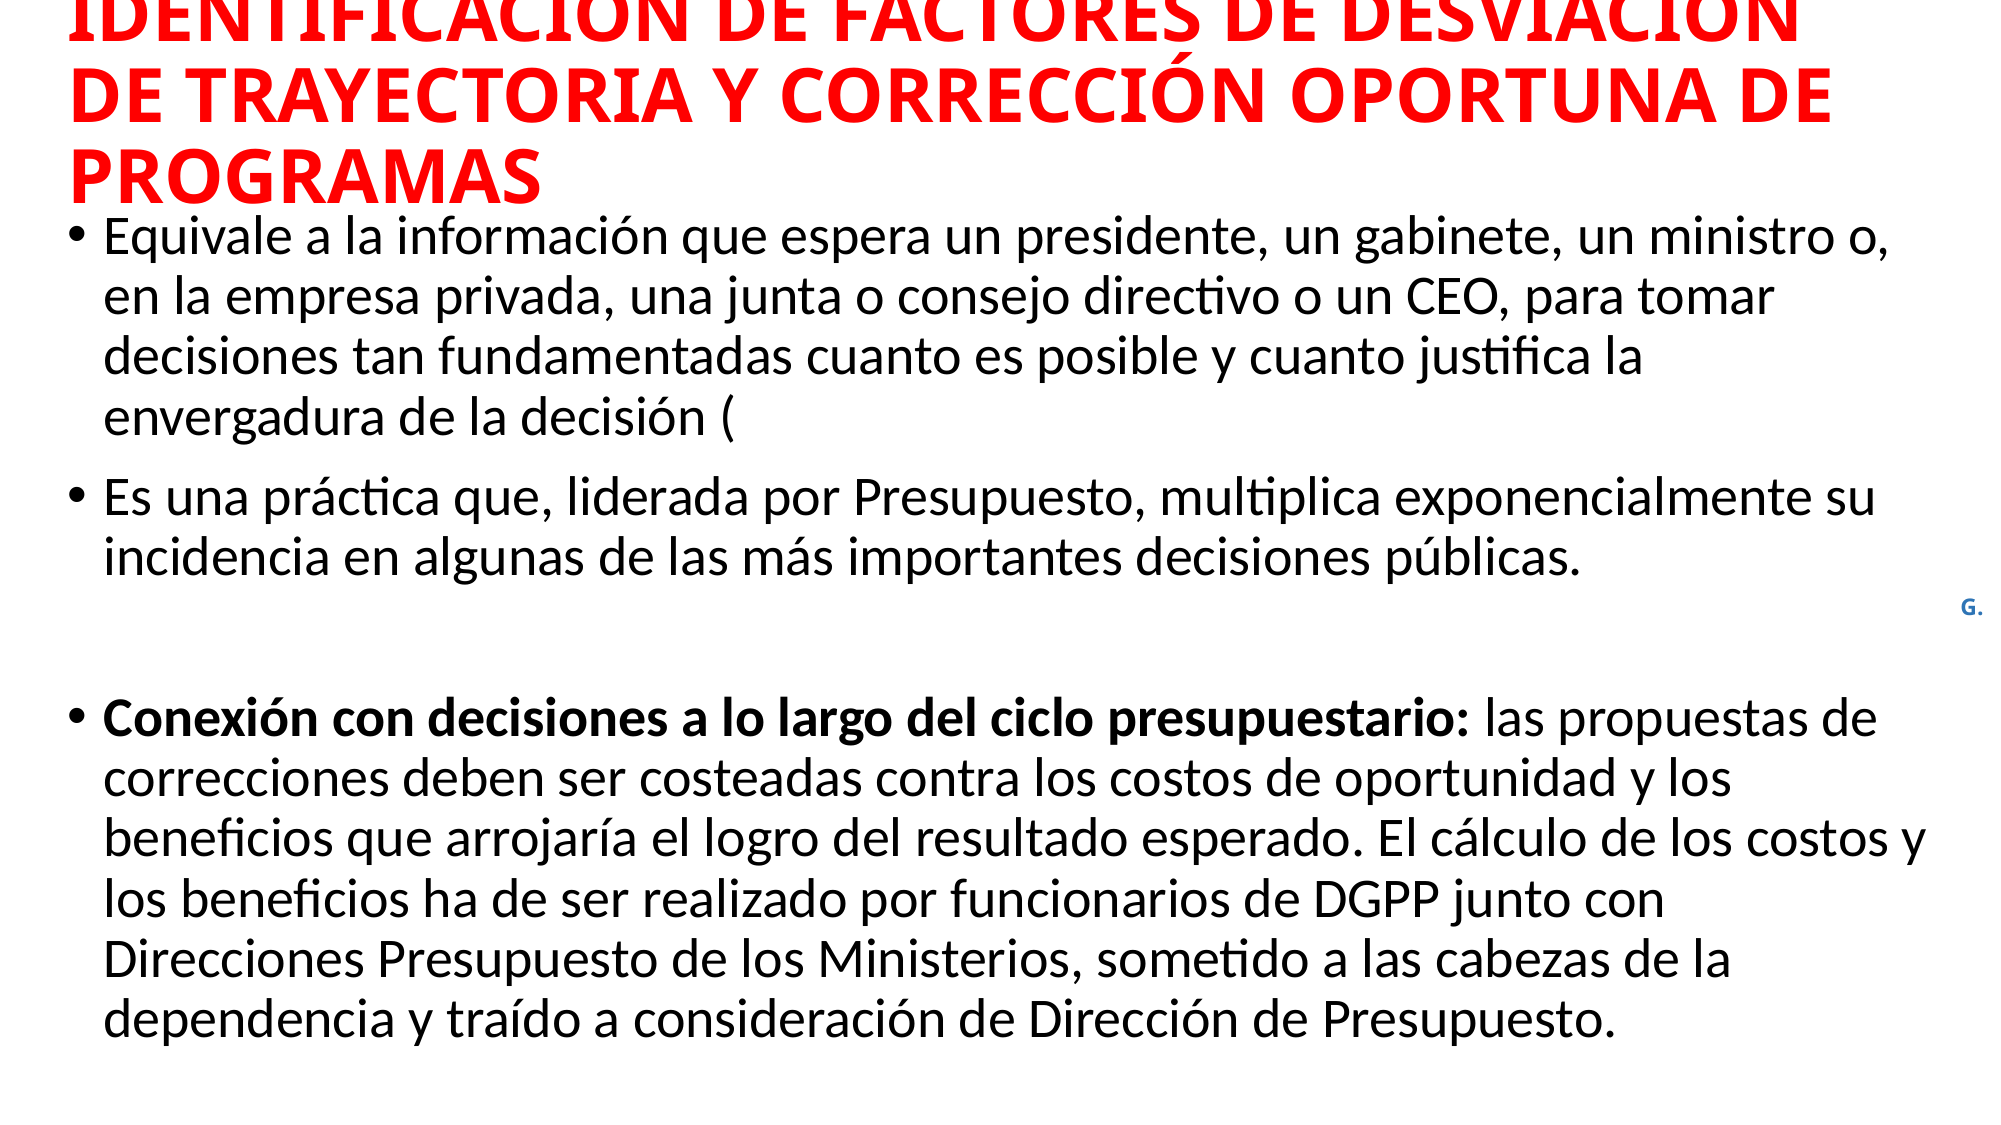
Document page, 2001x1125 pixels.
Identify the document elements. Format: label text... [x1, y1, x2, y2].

title IDENTIFICACIÓN DE FACTORES DE DESVIACIÓN DE TRAYECTORIA Y CORRECCIÓN OPORTUNA DE PROGRAMAS [52, 59, 1863, 198]
list Equivale a la información que espera un presidente, un gabinete, un ministro o, en la empresa privada, una junta o consejo directivo o un CEO, para tomar decisiones tan fundamentadas cuanto es posible y cuanto justifica la envergadura de la decisión ( Es una práctica que, liderada por Presupuesto, multiplica exponencialmente su incidencia en algunas de las más importantes decisiones públicas. Conexión con decisiones a lo largo del ciclo presupuestario: las propuestas de correcciones deben ser costeadas contra los costos de oportunidad y los beneficios que arrojaría el logro del resultado esperado. El cálculo de los costos y los beneficios ha de ser realizado por funcionarios de DGPP junto con Direcciones Presupuesto de los Ministerios, sometido a las cabezas de la dependencia y traído a consideración de Dirección de Presupuesto. [52, 198, 1946, 1061]
text_box LAS NUEVAS MESAS DE TRABAJO PROPUESTAS: CREACIÓN DE CONSENSOS ENTRE PARTICIPANTES - OBJETIVOS, PROCEDIMIENTOS DE PROMOCIÓN, ORIENTACIÓN Y REGISTRO COMPROMISOS MESAS DE TRABAJO [1945, 583, 1978, 1125]
